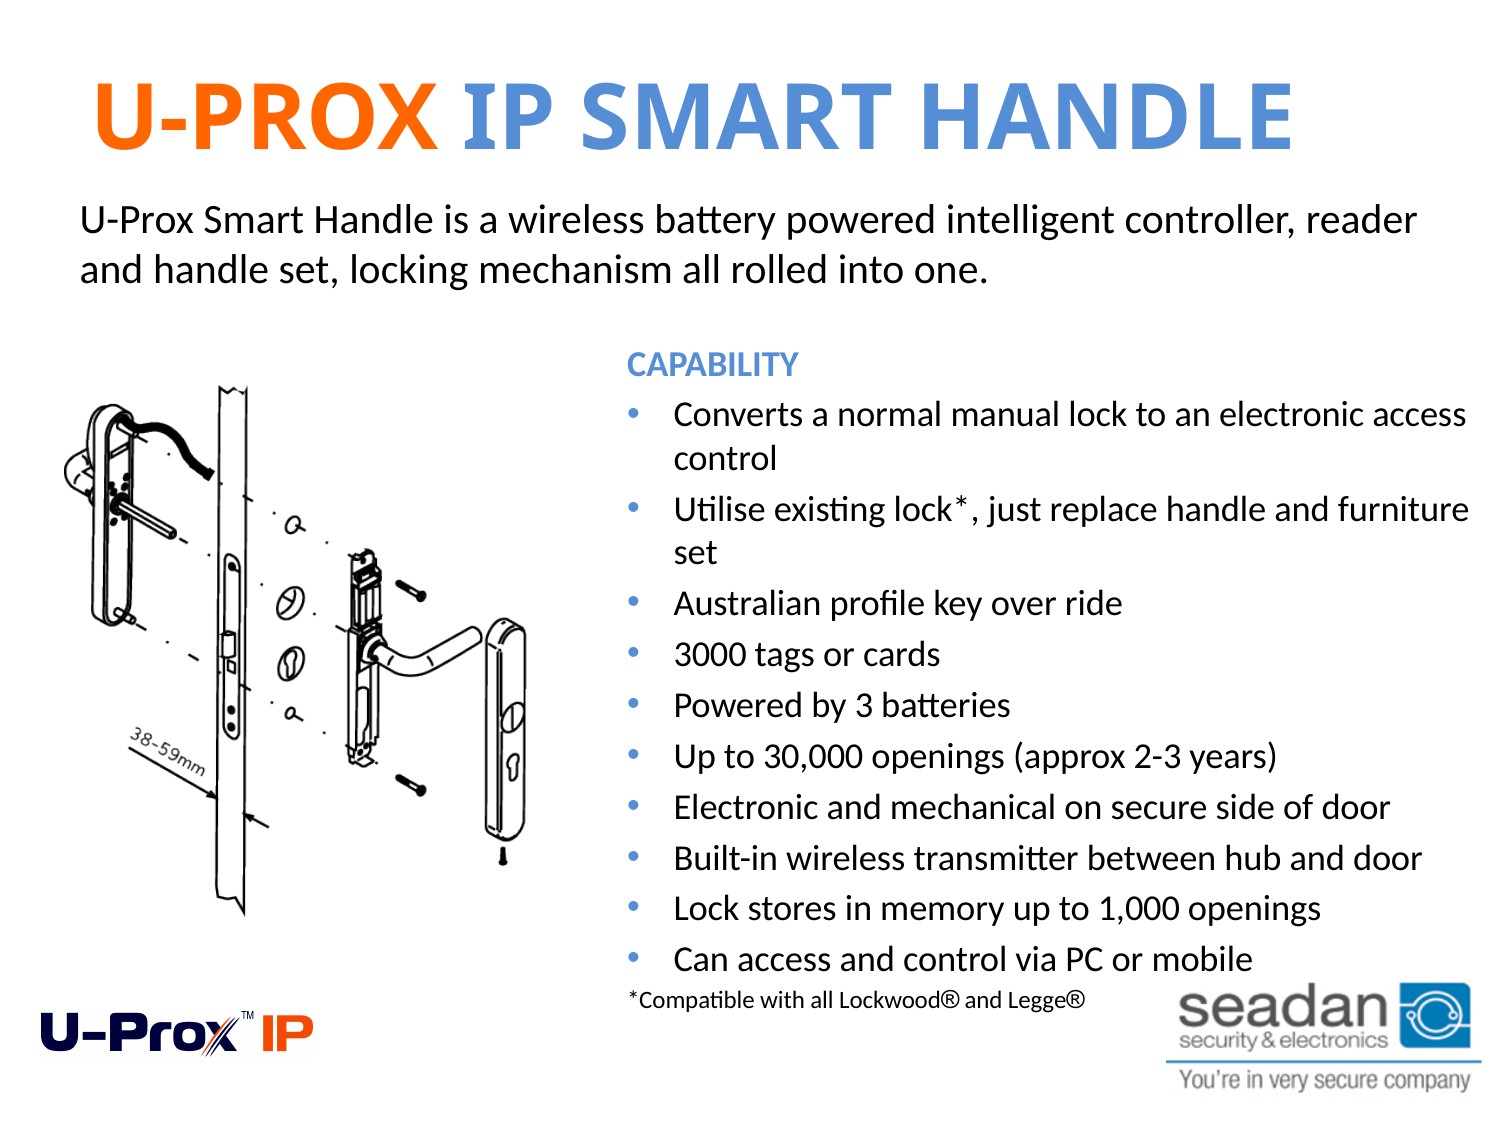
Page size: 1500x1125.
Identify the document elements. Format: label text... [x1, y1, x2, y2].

picture [1166, 1022, 1483, 1118]
picture [41, 1011, 313, 1057]
list CAPABILITY Converts a normal manual lock to an electronic access control Utilise existing lock*, just replace handle and furniture set Australian profile key over ride 3000 tags or cards Powered by 3 batteries Up to 30,000 openings (approx 2-3 years) Electronic and mechanical on secure side of door Built-in wireless transmitter between hub and door Lock stores in memory up to 1,000 openings Can access and control via PC or mobile *Compatible with all Lockwood and Legge [537, 278, 1489, 1022]
text_box U-Prox Smart Handle is a wireless battery powered intelligent controller, reader and handle set, locking mechanism all rolled into one. [64, 184, 1459, 345]
picture [64, 385, 527, 918]
title U-PROX IP SMART HANDLE [75, 19, 1425, 184]
